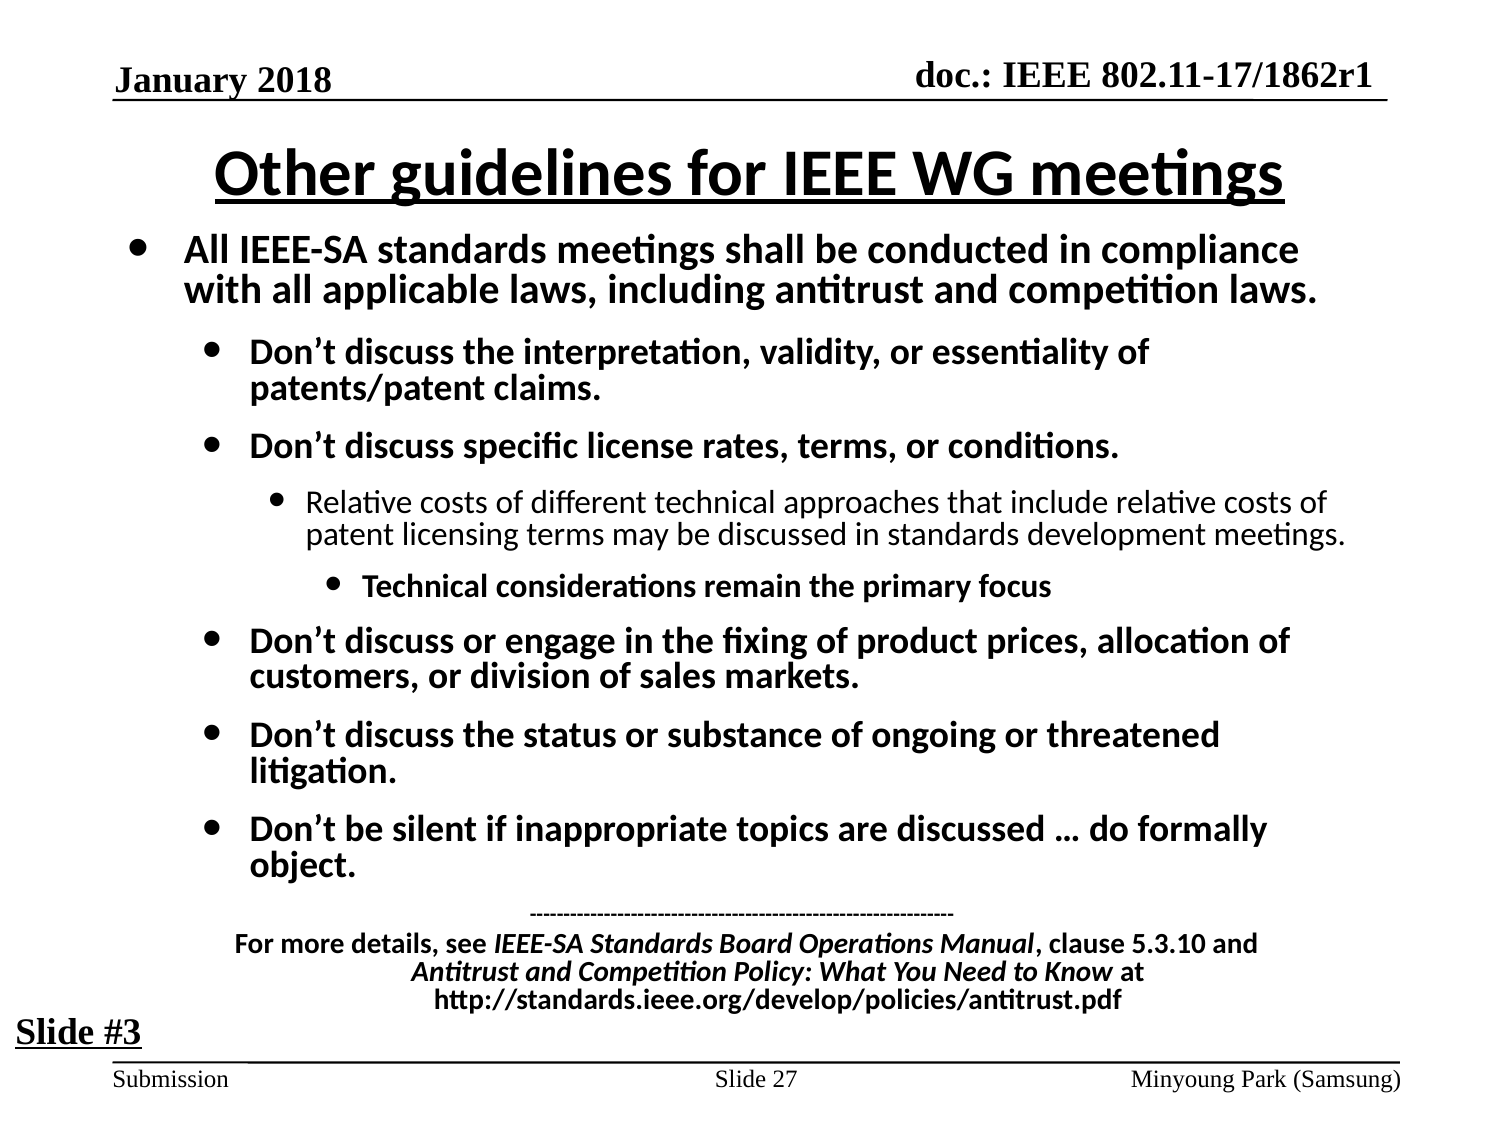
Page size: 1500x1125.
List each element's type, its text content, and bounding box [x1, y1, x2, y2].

list All IEEE-SA standards meetings shall be conducted in compliance with all applicable laws, including antitrust and competition laws. Don’t discuss the interpretation, validity, or essentiality of patents/patent claims. Don’t discuss specific license rates, terms, or conditions. Relative costs of different technical approaches that include relative costs of patent licensing terms may be discussed in standards development meetings. Technical considerations remain the primary focus Don’t discuss or engage in the fixing of product prices, allocation of customers, or division of sales markets. Don’t discuss the status or substance of ongoing or threatened litigation. Don’t be silent if inappropriate topics are discussed … do formally object. --------------------------------------------------------------- For more details, see IEEE-SA Standards Board Operations Manual, clause 5.3.10 and Antitrust and Competition Policy: What You Need to Know at http://standards.ieee.org/develop/policies/antitrust.pdf [112, 224, 1388, 987]
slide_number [114, 54, 335, 101]
footer Minyoung Park (Samsung) [949, 1061, 1402, 1093]
title Other guidelines for IEEE WG meetings [112, 112, 1388, 224]
text_box Slide #3 [0, 999, 157, 1060]
slide_number Slide 27 [712, 1061, 800, 1093]
